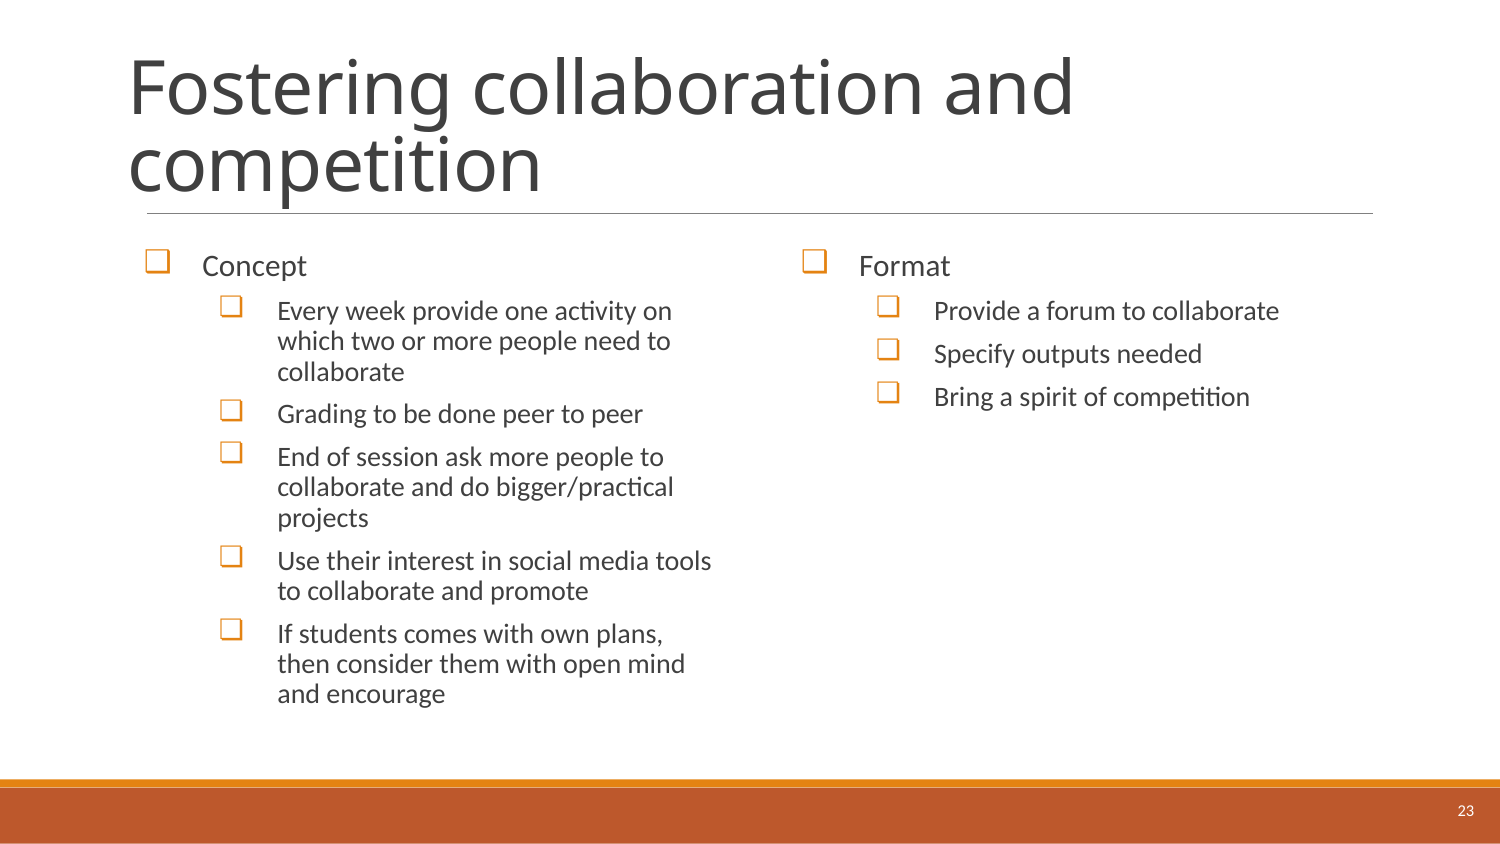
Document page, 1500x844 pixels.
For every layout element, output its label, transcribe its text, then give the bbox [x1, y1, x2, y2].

list Concept Every week provide one activity on which two or more people need to collaborate Grading to be done peer to peer End of session ask more people to collaborate and do bigger/practical projects Use their interest in social media tools to collaborate and promote If students comes with own plans, then consider them with open mind and encourage [127, 250, 716, 755]
title Fostering collaboration and competition [127, 66, 1373, 207]
list Format Provide a forum to collaborate Specify outputs needed Bring a spirit of competition [784, 250, 1373, 755]
slide_number 23 [1431, 776, 1500, 844]
